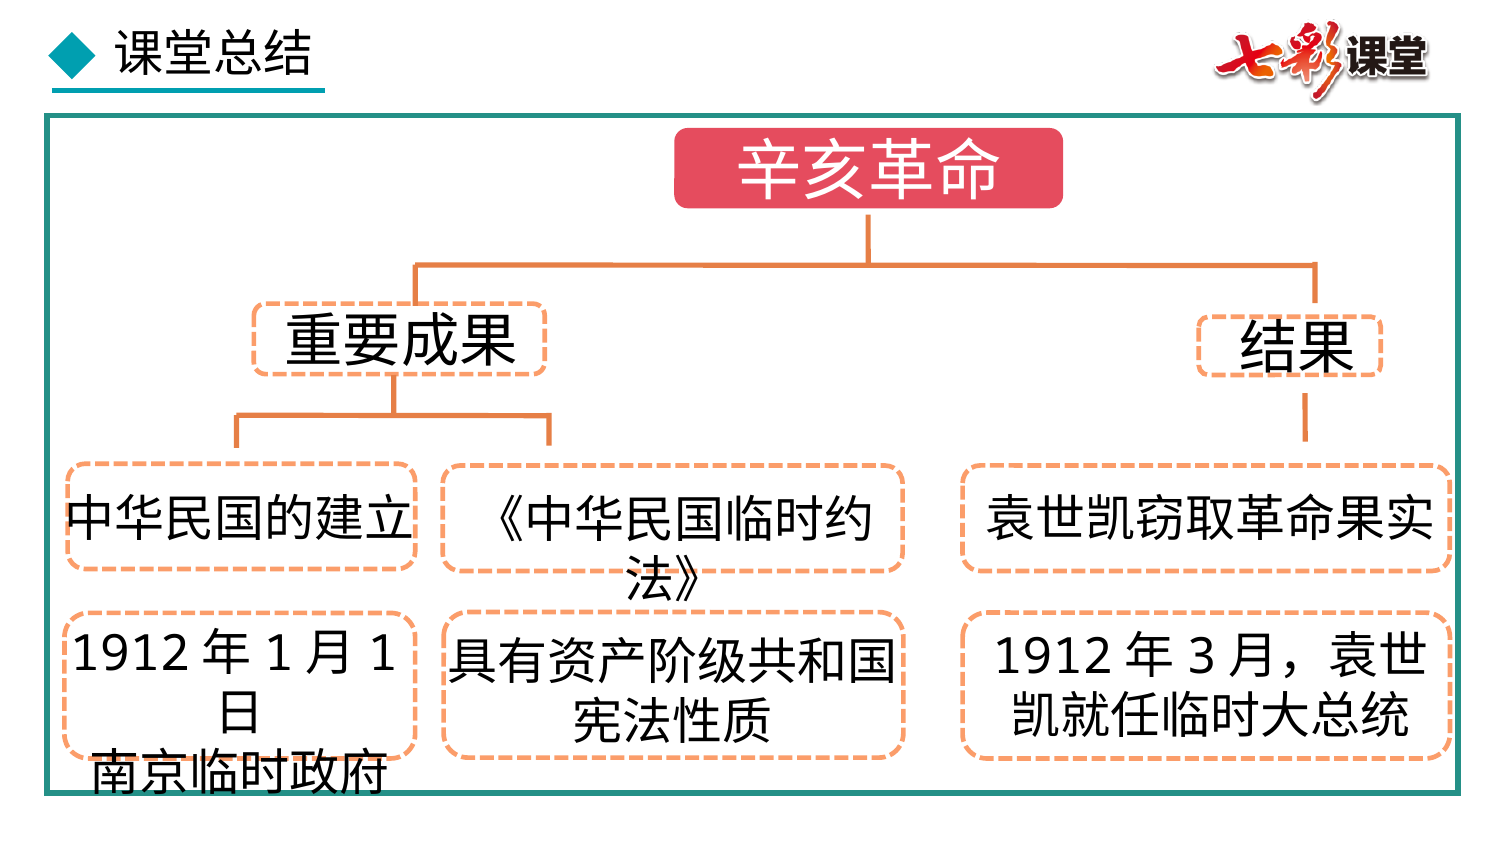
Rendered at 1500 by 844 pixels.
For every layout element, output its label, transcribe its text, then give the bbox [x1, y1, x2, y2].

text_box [253, 295, 547, 374]
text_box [40, 463, 438, 570]
picture [1210, 15, 1434, 106]
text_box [235, 374, 550, 449]
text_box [424, 464, 925, 572]
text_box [428, 611, 917, 770]
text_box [962, 612, 1451, 759]
text_box 辛亥革命 [673, 126, 1065, 210]
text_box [41, 612, 428, 759]
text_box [1198, 302, 1385, 390]
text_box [414, 214, 1316, 307]
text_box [956, 464, 1465, 572]
